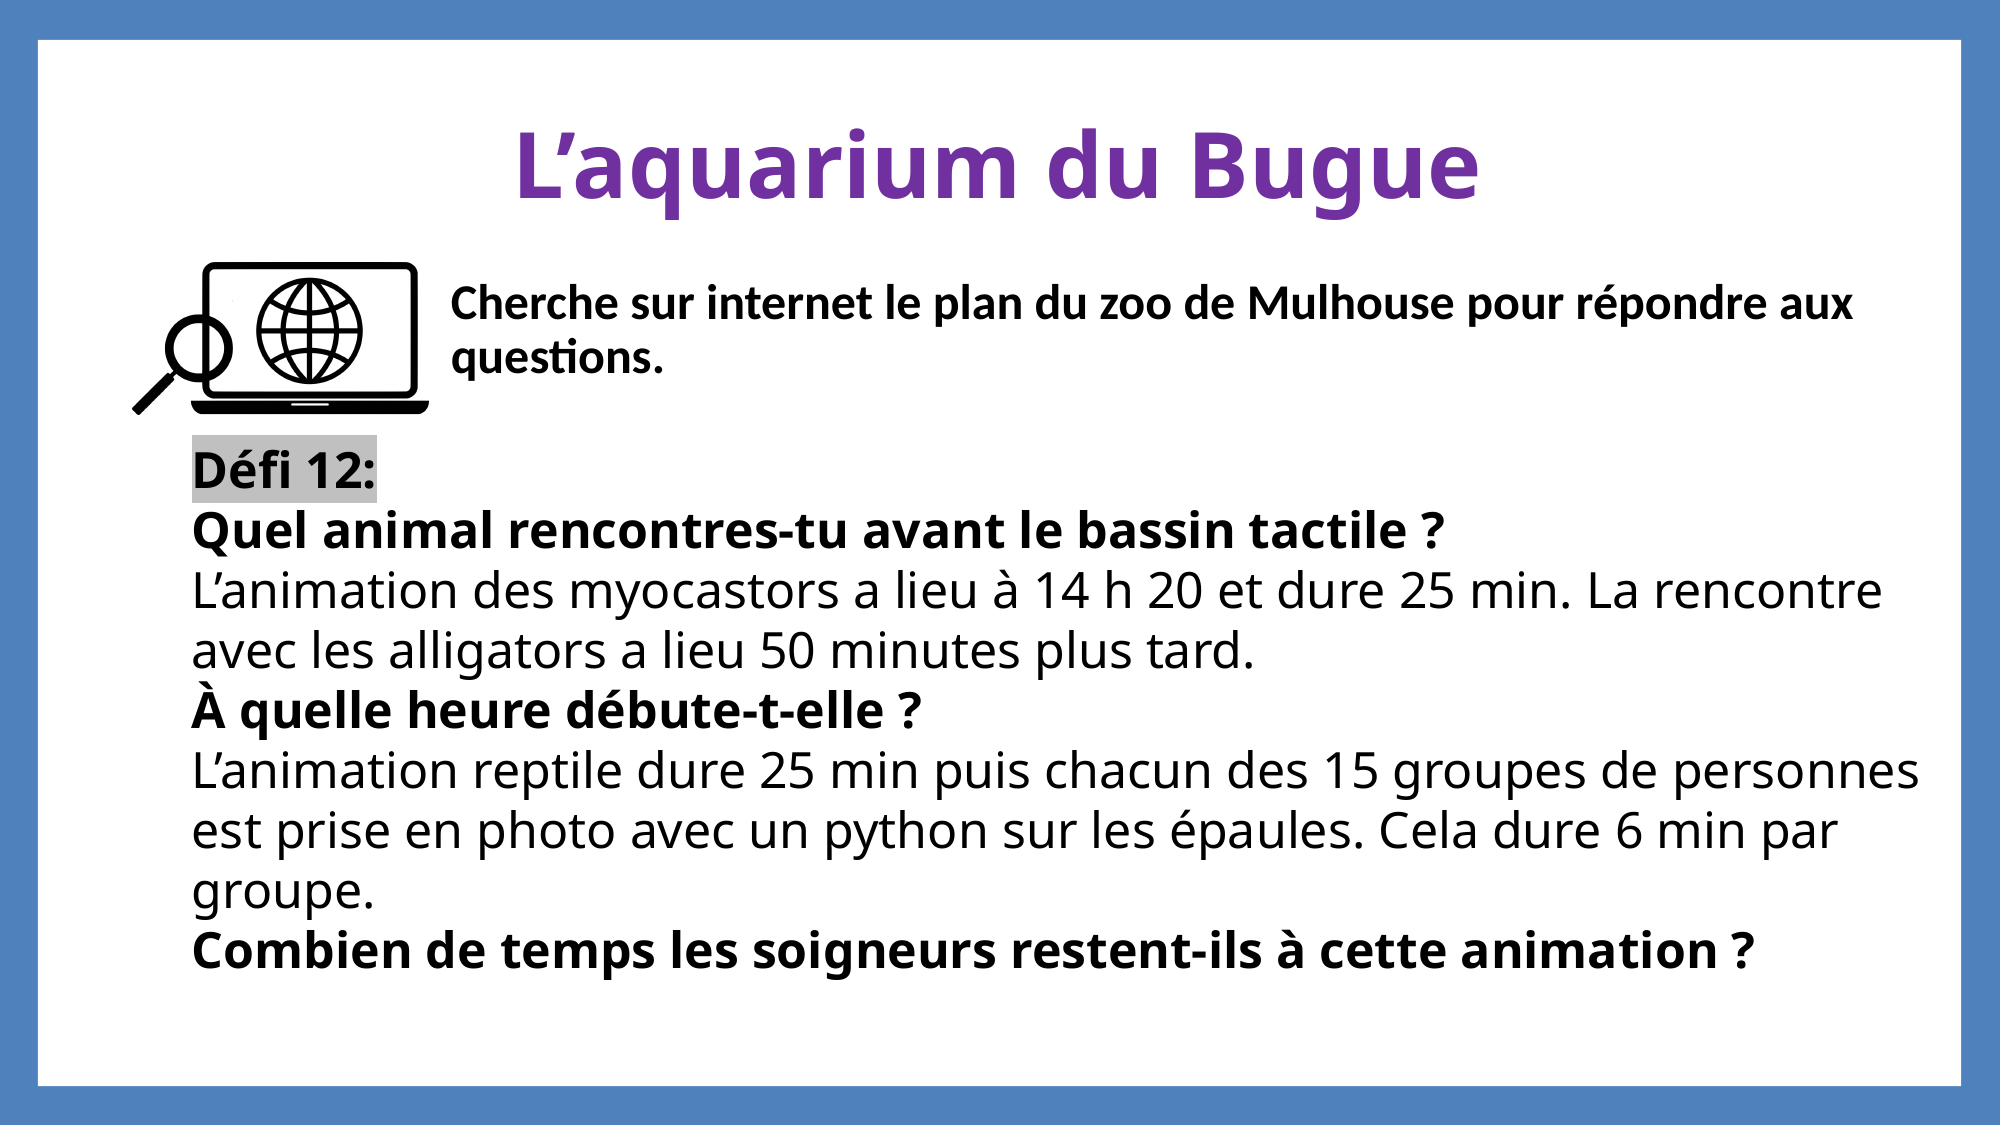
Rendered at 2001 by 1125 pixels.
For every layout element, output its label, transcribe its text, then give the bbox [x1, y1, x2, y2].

text_box Défi 12: Quel animal rencontres-tu avant le bassin tactile ? L’animation des myocastors a lieu à 14 h 20 et dure 25 min. La rencontre avec les alligators a lieu 50 minutes plus tard. À quelle heure débute-t-elle ? L’animation reptile dure 25 min puis chacun des 15 groupes de personnes est prise en photo avec un python sur les épaules. Cela dure 6 min par groupe. Combien de temps les soigneurs restent-ils à cette animation ? [177, 430, 1970, 1031]
title L’aquarium du Bugue [187, 57, 1808, 268]
list Cherche sur internet le plan du zoo de Mulhouse pour répondre aux questions. [428, 268, 1885, 430]
picture [132, 262, 429, 416]
